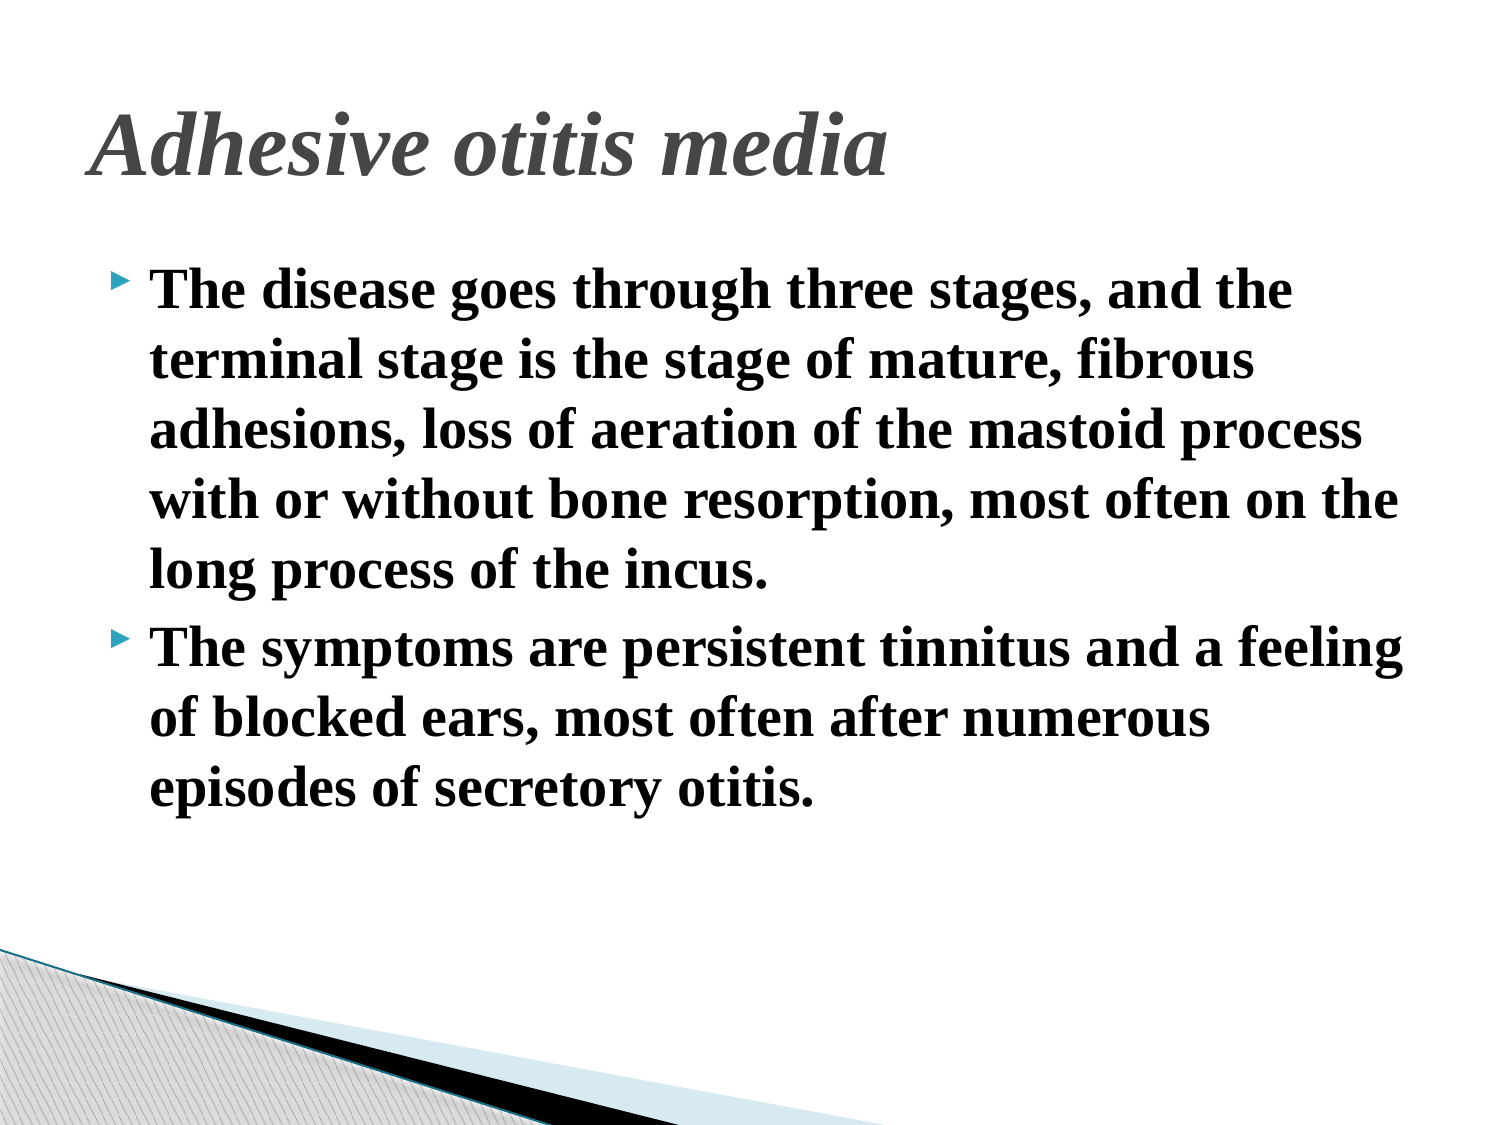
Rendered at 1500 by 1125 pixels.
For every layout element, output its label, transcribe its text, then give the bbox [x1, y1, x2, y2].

title Adhesive otitis media [75, 45, 1425, 233]
list The disease goes through three stages, and the terminal stage is the stage of mature, fibrous adhesions, loss of aeration of the mastoid process with or without bone resorption, most often on the long process of the incus. The symptoms are persistent tinnitus and a feeling of blocked ears, most often after numerous episodes of secretory otitis. [75, 243, 1425, 986]
